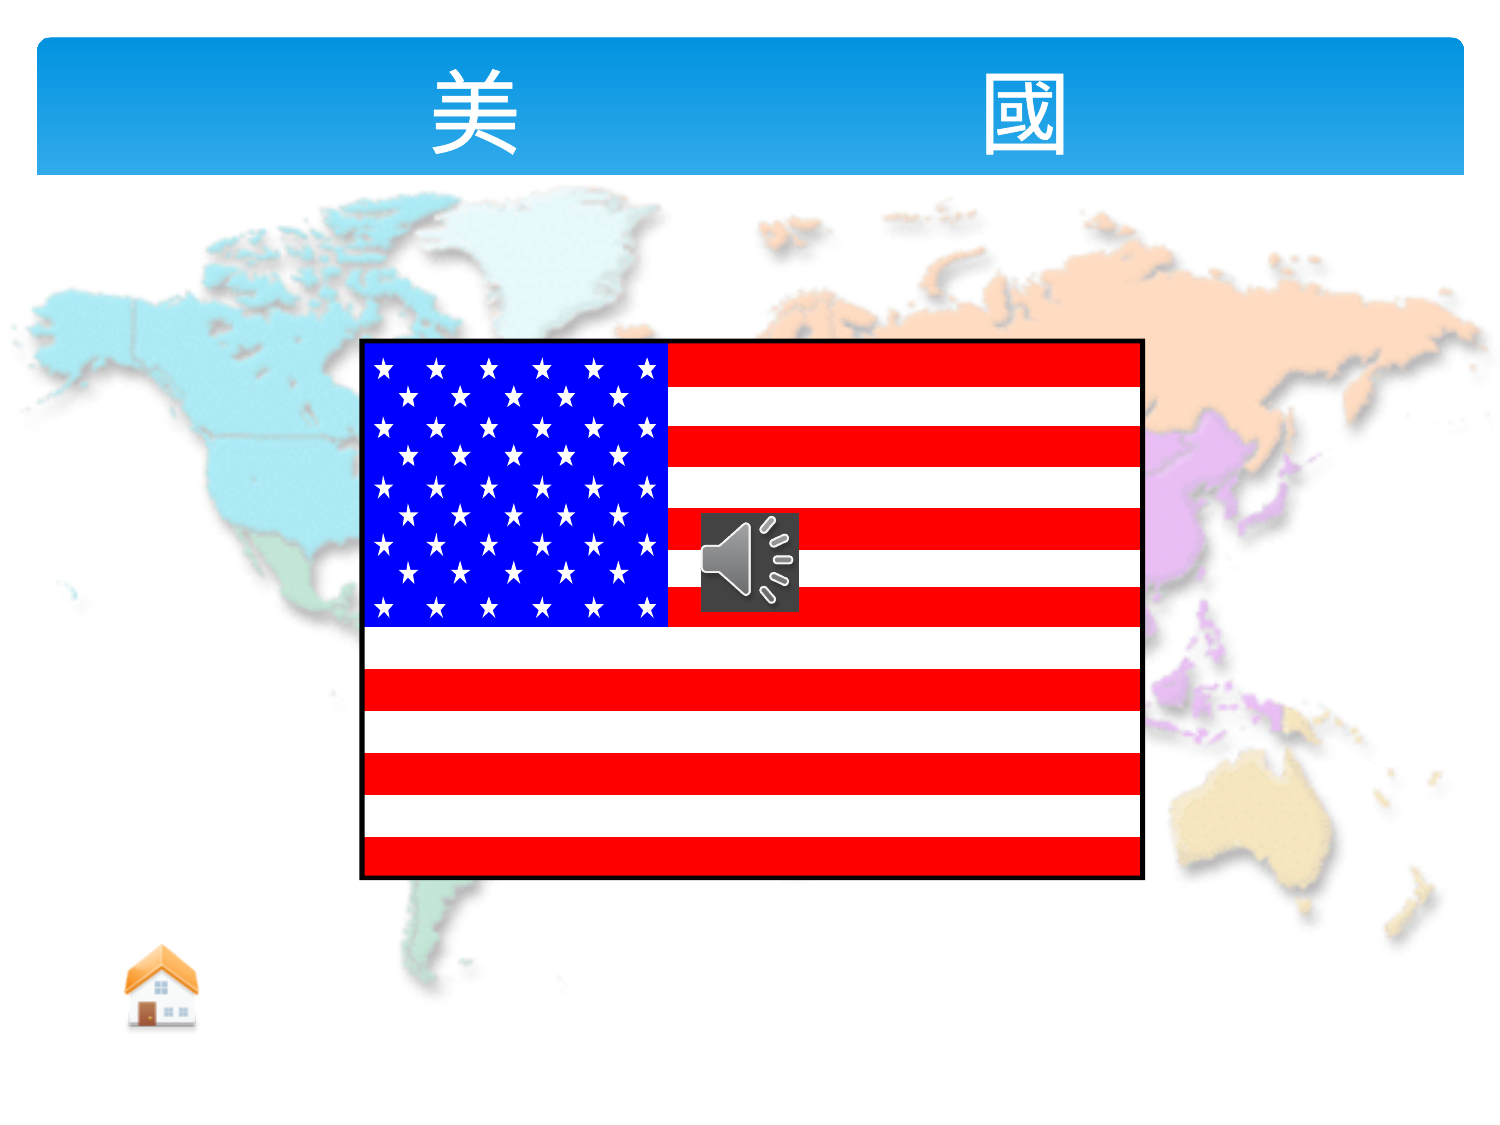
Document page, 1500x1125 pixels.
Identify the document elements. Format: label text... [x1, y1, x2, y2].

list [348, 325, 1156, 893]
title 美 國 [75, 7, 1425, 213]
picture [0, 175, 1500, 1034]
